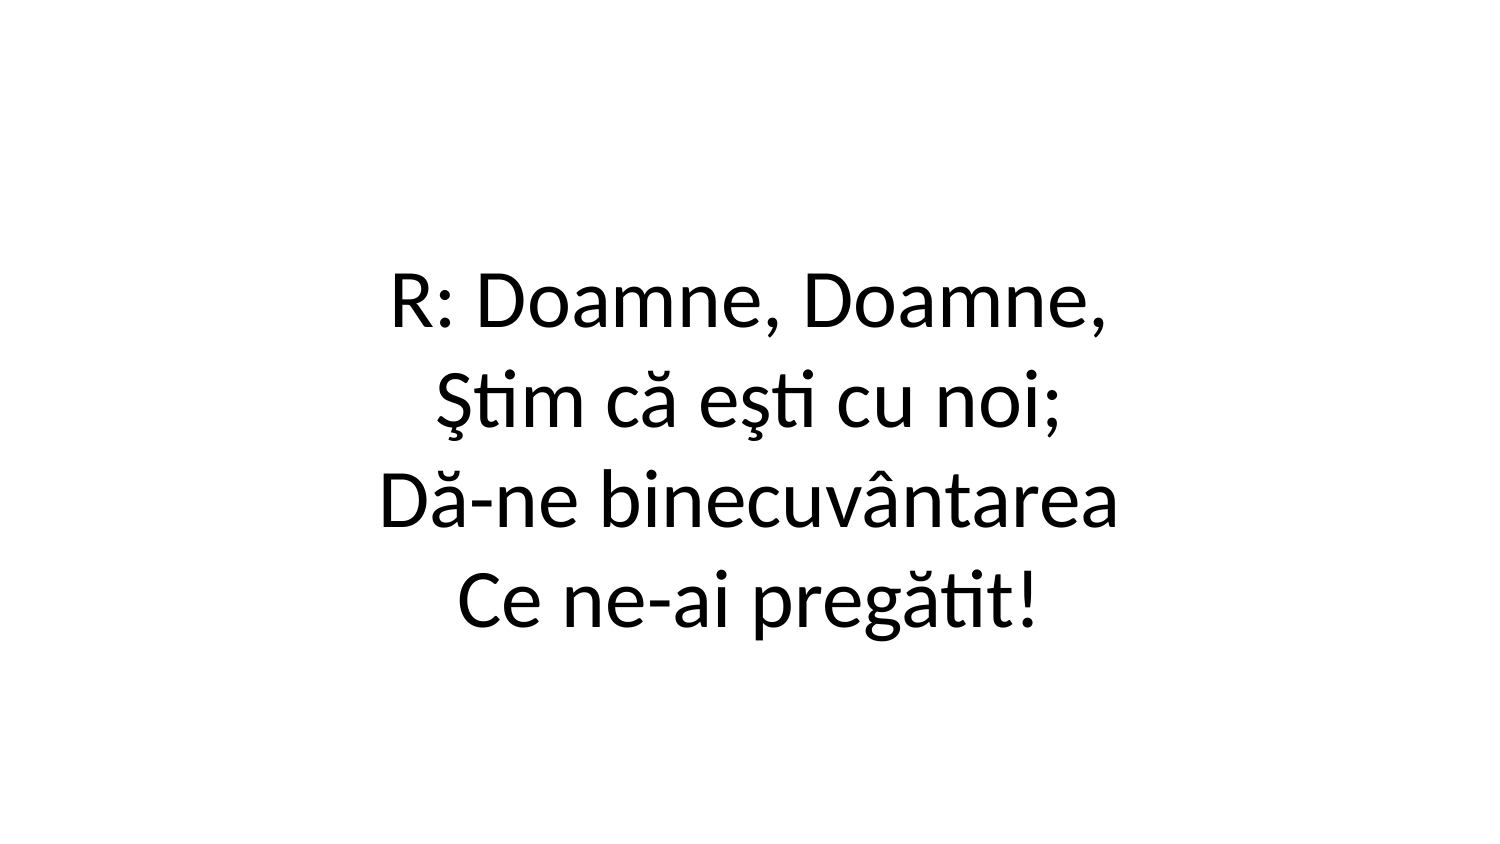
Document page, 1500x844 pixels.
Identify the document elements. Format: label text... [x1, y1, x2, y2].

text_box R: Doamne, Doamne, Ştim că eşti cu noi; Dă-ne binecuvântarea Ce ne-ai pregătit! [363, 192, 1137, 652]
